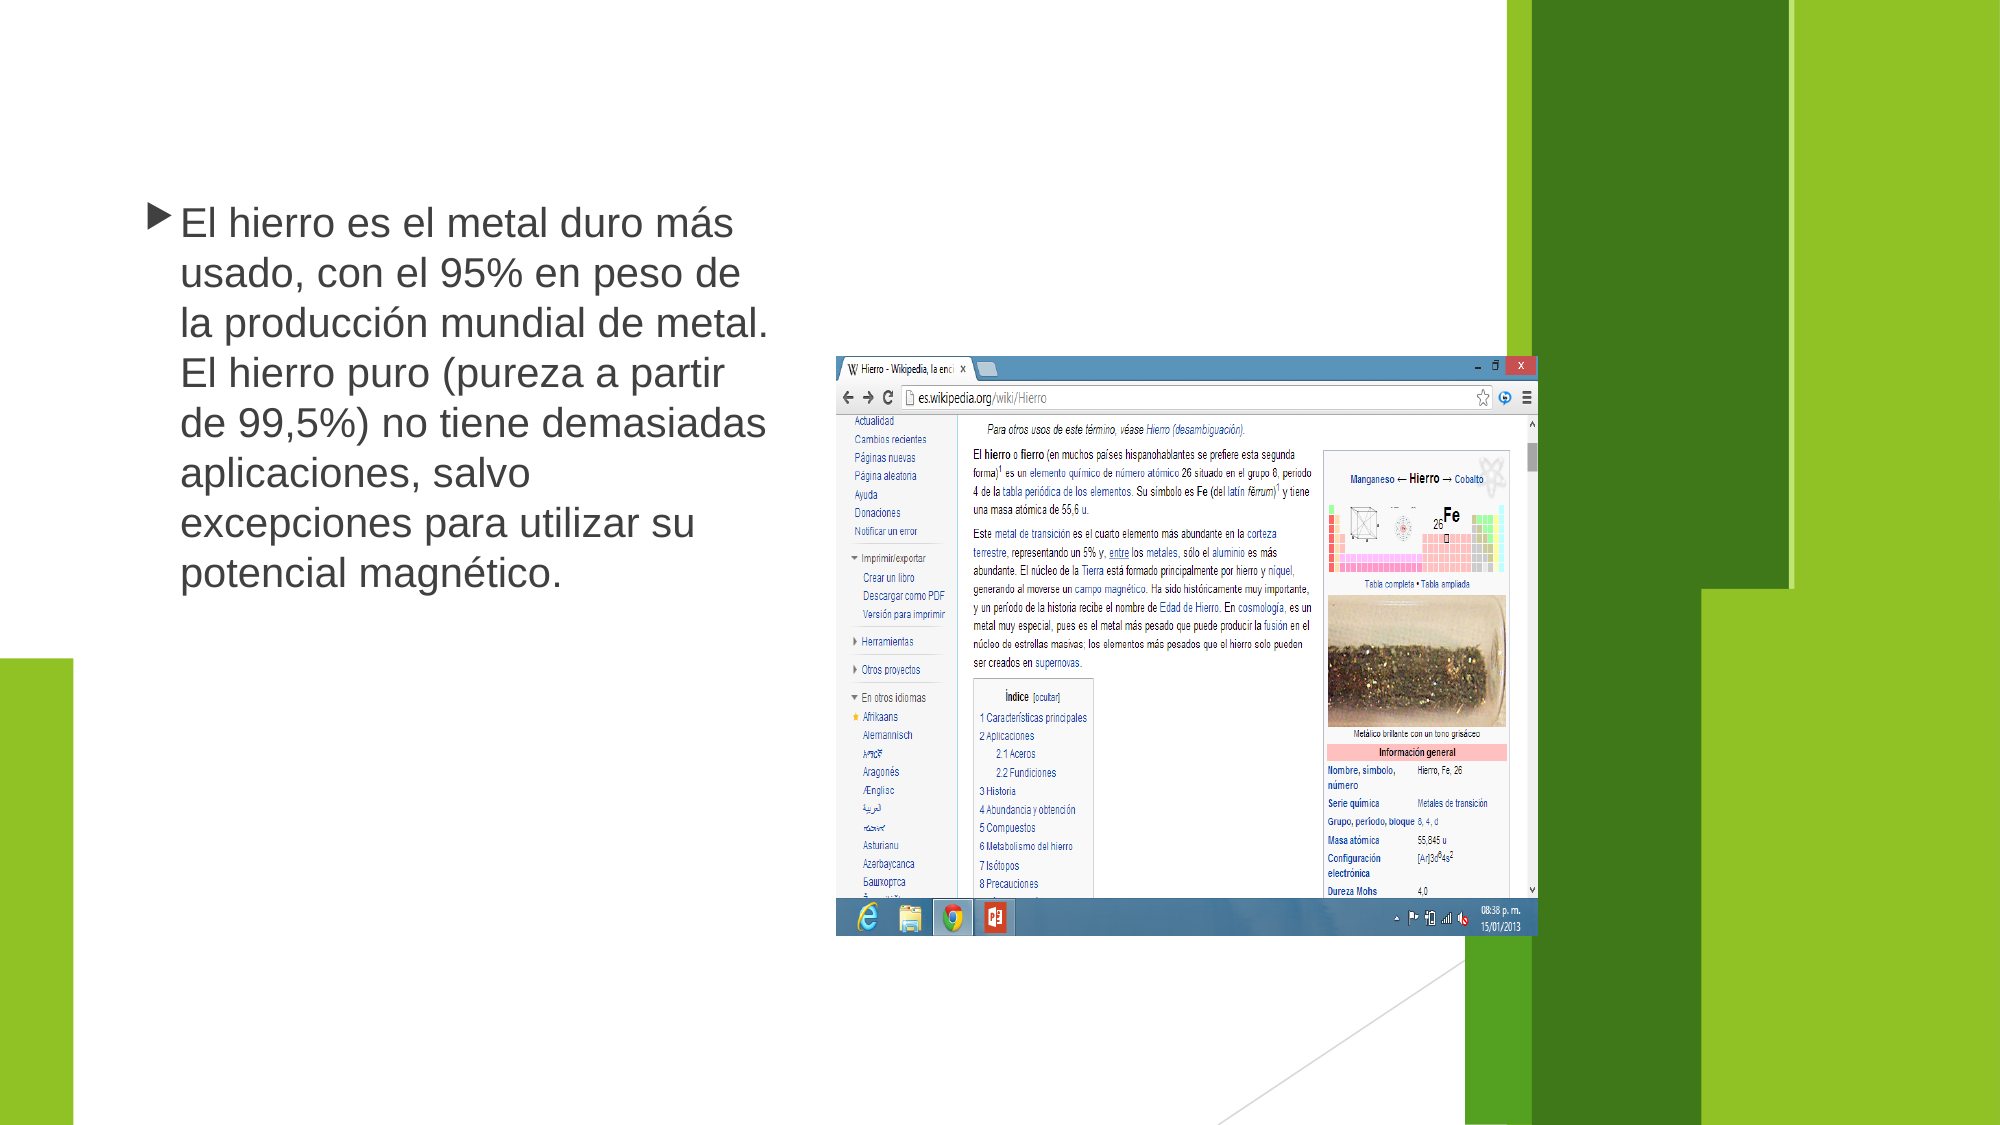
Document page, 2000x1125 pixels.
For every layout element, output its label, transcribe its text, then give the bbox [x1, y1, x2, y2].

text_box El hierro es el metal duro más usado, con el 95% en peso de la producción mundial de metal. El hierro puro (pureza a partir de 99,5%) no tiene demasiadas aplicaciones, salvo excepciones para utilizar su potencial magnético. [129, 188, 788, 978]
picture [836, 355, 1538, 937]
